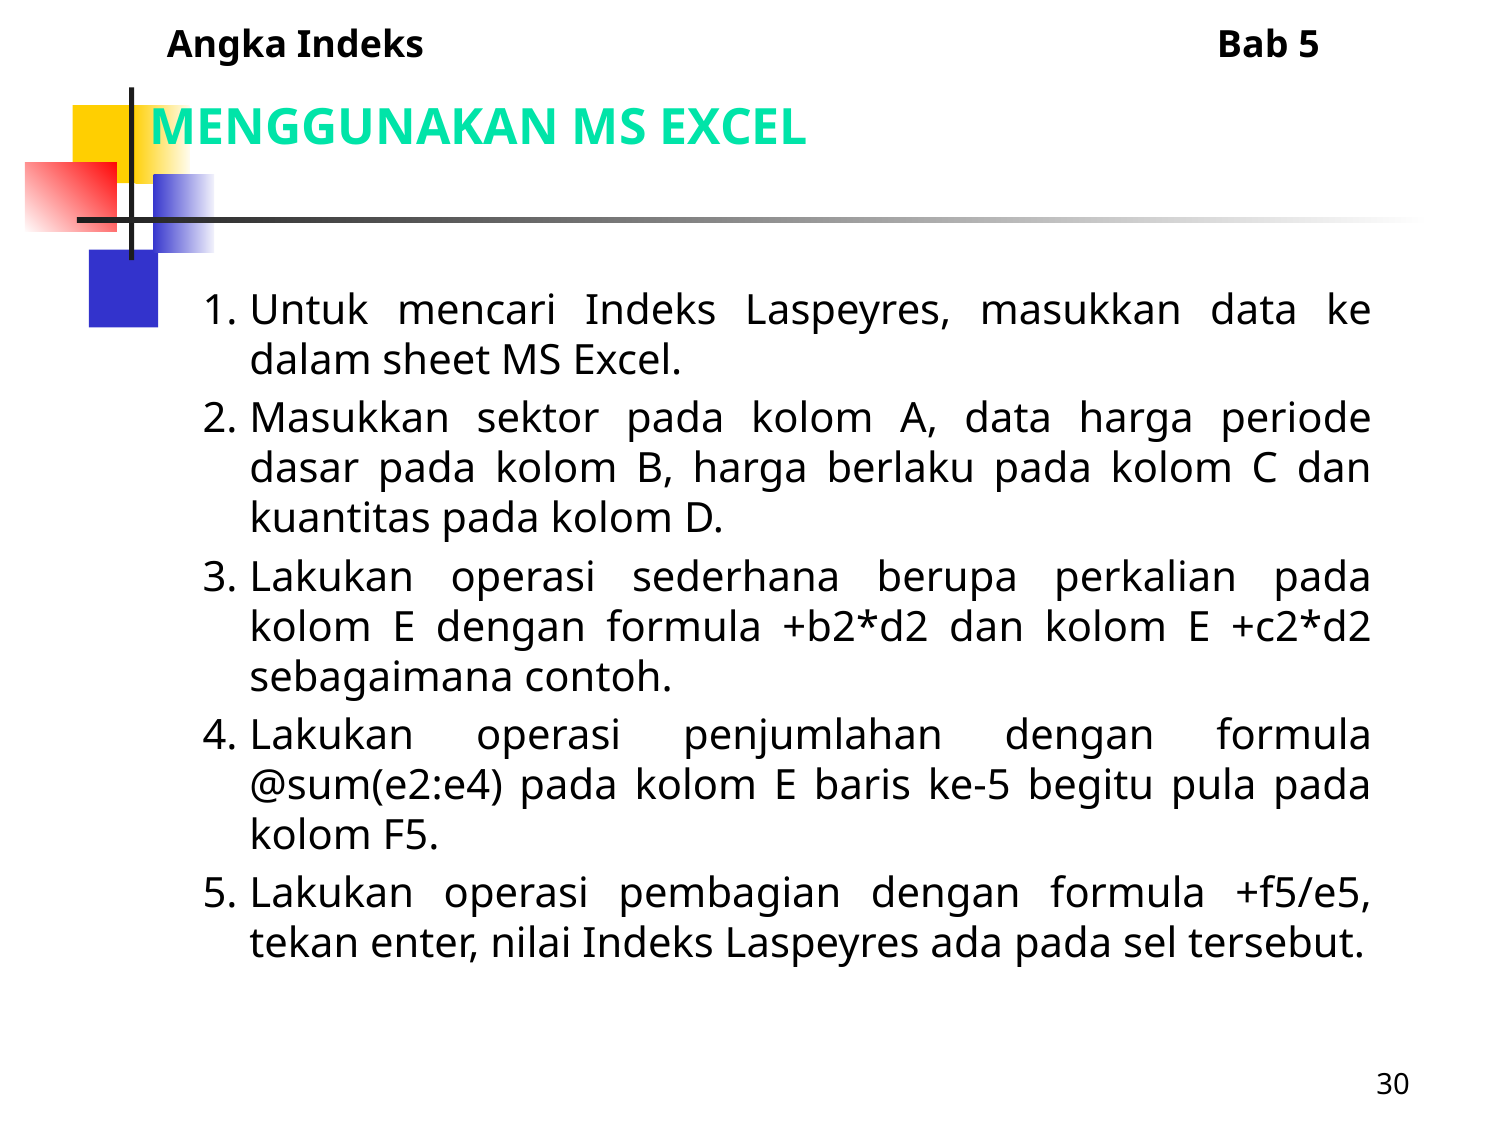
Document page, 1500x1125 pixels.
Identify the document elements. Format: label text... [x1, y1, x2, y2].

list 1. Untuk mencari Indeks Laspeyres, masukkan data ke dalam sheet MS Excel. 2. Masukkan sektor pada kolom A, data harga periode dasar pada kolom B, harga berlaku pada kolom C dan kuantitas pada kolom D. 3. Lakukan operasi sederhana berupa perkalian pada kolom E dengan formula +b2*d2 dan kolom E +c2*d2 sebagaimana contoh. 4. Lakukan operasi penjumlahan dengan formula @sum(e2:e4) pada kolom E baris ke-5 begitu pula pada kolom F5. 5. Lakukan operasi pembagian dengan formula +f5/e5, tekan enter, nilai Indeks Laspeyres ada pada sel tersebut. [112, 274, 1388, 1013]
slide_number 30 [1112, 1037, 1426, 1113]
text_box Angka Indeks Bab 5 [152, 12, 1335, 73]
title MENGGUNAKAN MS EXCEL [133, 87, 1413, 163]
